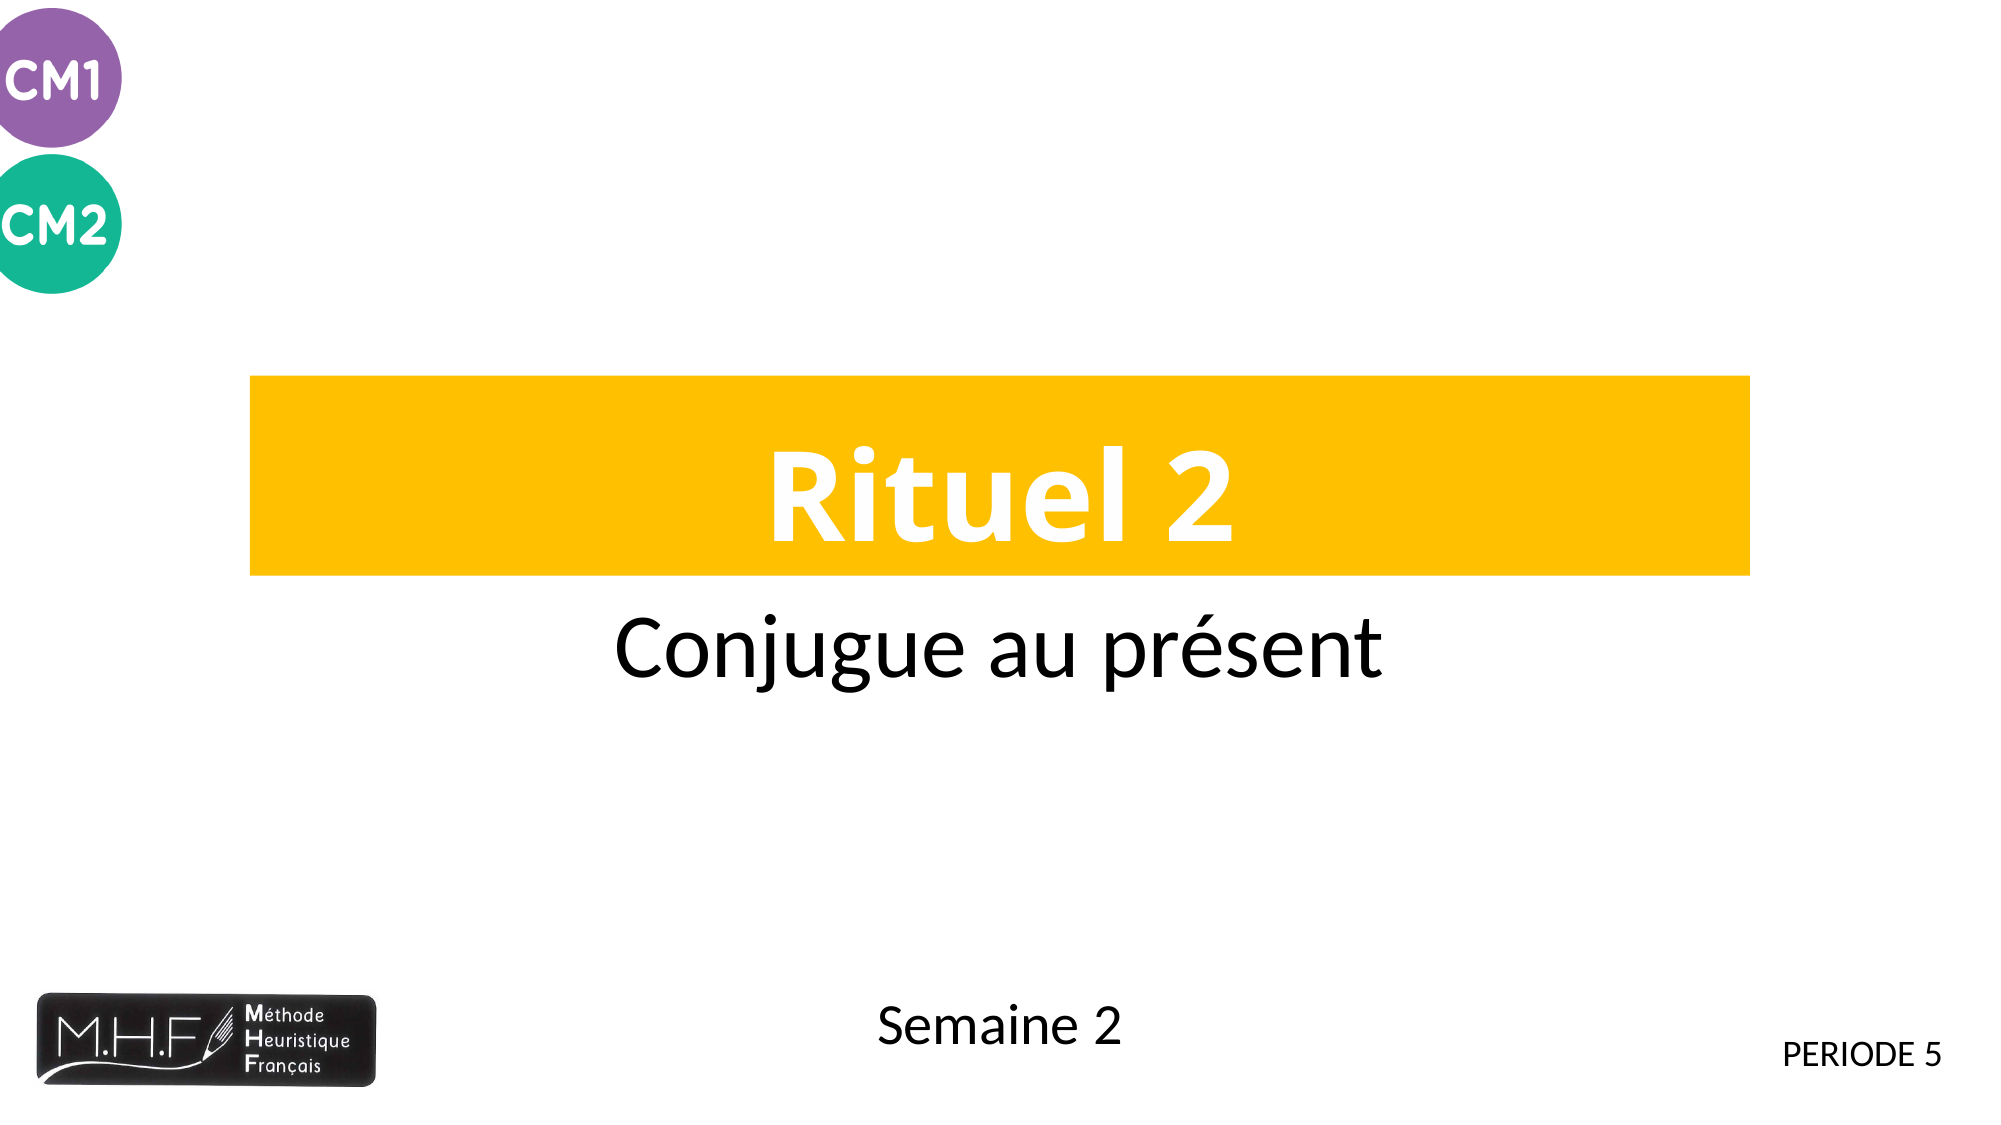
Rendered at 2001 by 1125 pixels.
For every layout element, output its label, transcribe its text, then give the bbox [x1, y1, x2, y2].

picture [0, 0, 134, 298]
subtitle Conjugue au présent [249, 590, 1750, 863]
picture [33, 990, 379, 1089]
text_box Semaine 2 [249, 987, 1750, 1118]
text_box PERIODE 5 [1750, 1021, 1967, 1082]
title Rituel 2 [249, 375, 1750, 576]
